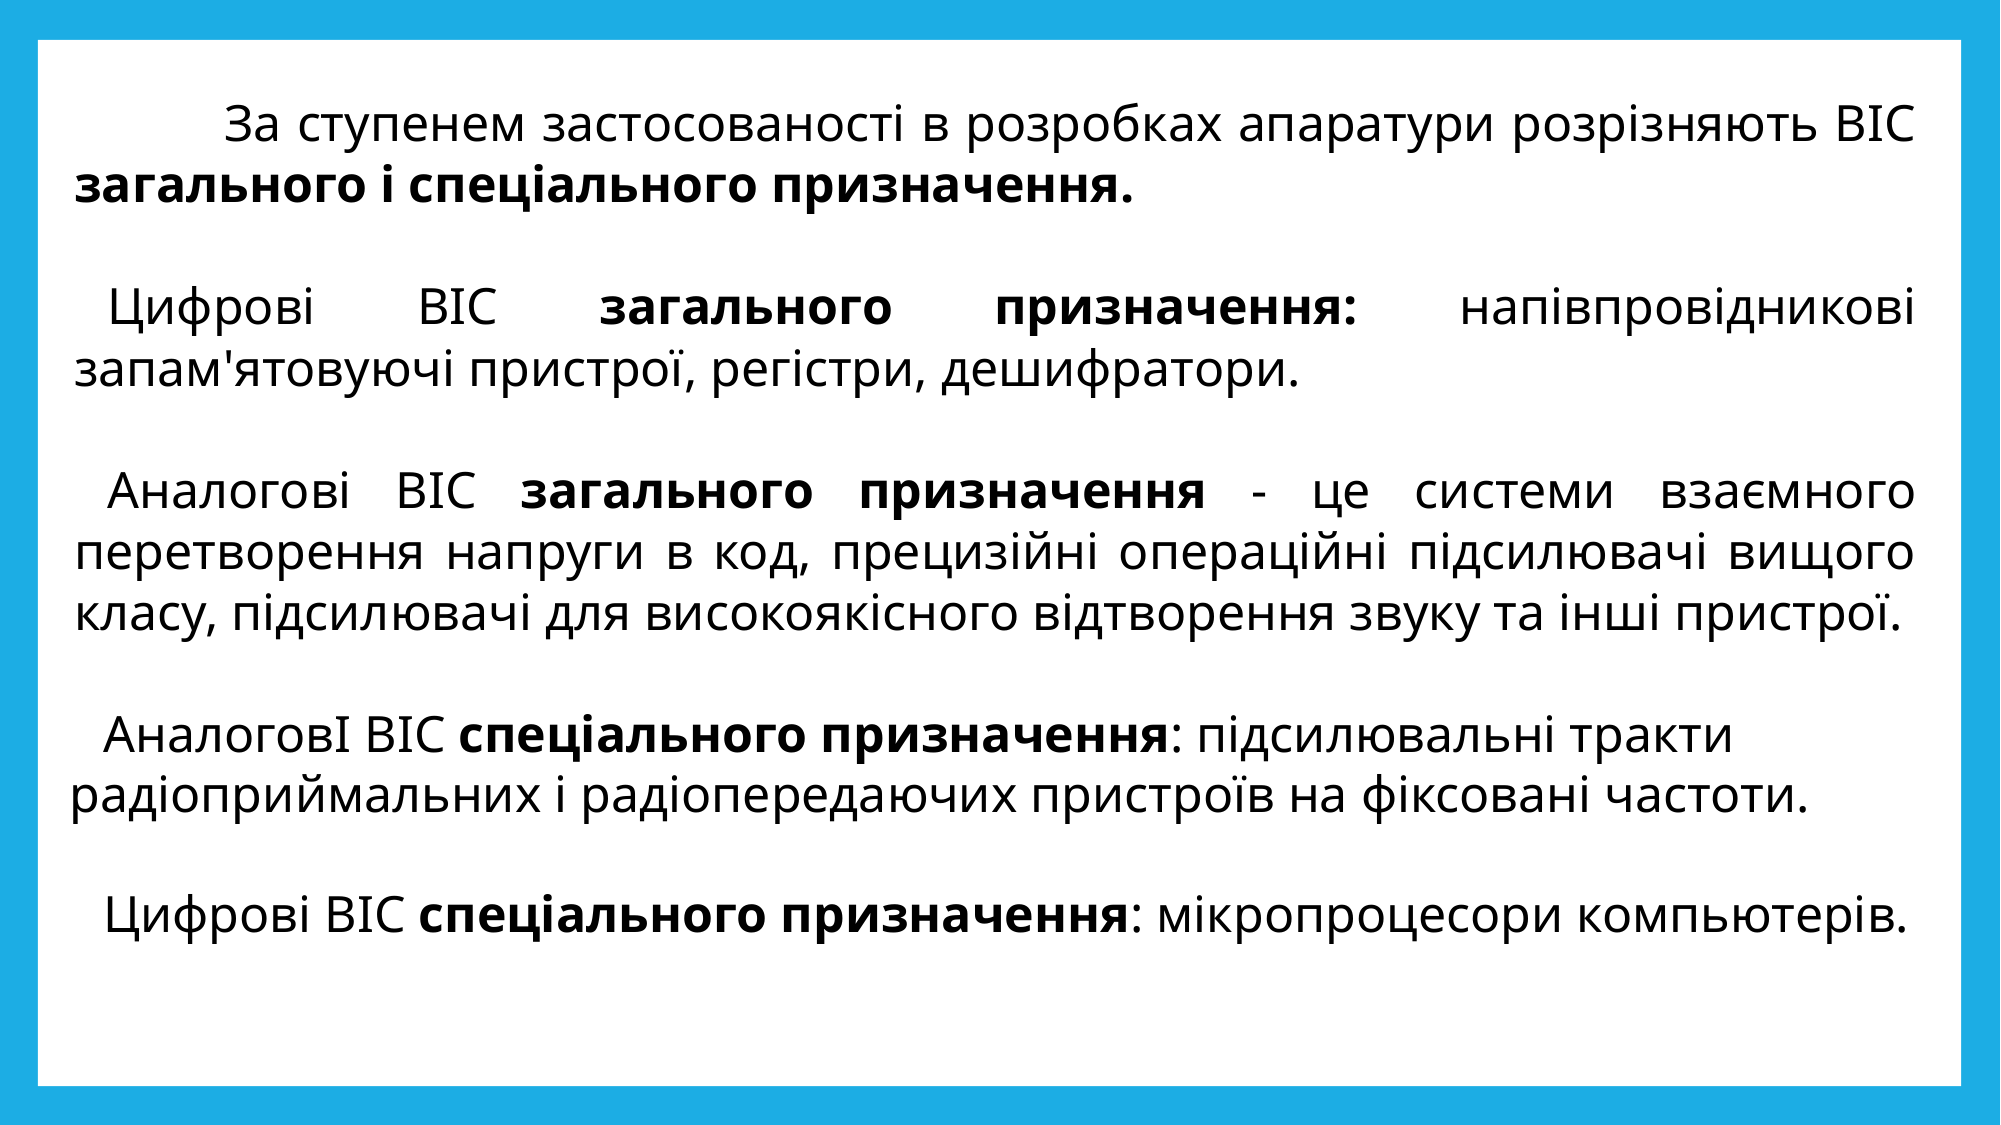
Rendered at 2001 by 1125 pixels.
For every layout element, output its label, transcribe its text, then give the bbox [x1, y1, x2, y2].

text_box За ступенем застосованості в розробках апаратури розрізняють ВІС загального і спеціального призначення. Цифрові ВІС загального призначення: напівпровідникові запам'ятовуючі пристрої, регістри, дешифратори. Аналогові ВІС загального призначення - це системи взаємного перетворення напруги в код, прецизійні операційні підсилювачі вищого класу, підсилювачі для високоякісного відтворення звуку та інші пристрої. АналоговІ ВІС спеціального призначення: підсилювальні тракти радіоприймальних і радіопередаючих пристроїв на фіксовані частоти. Цифрові ВІС спеціального призначення: мікропроцесори компьютерів. [55, 82, 1932, 950]
